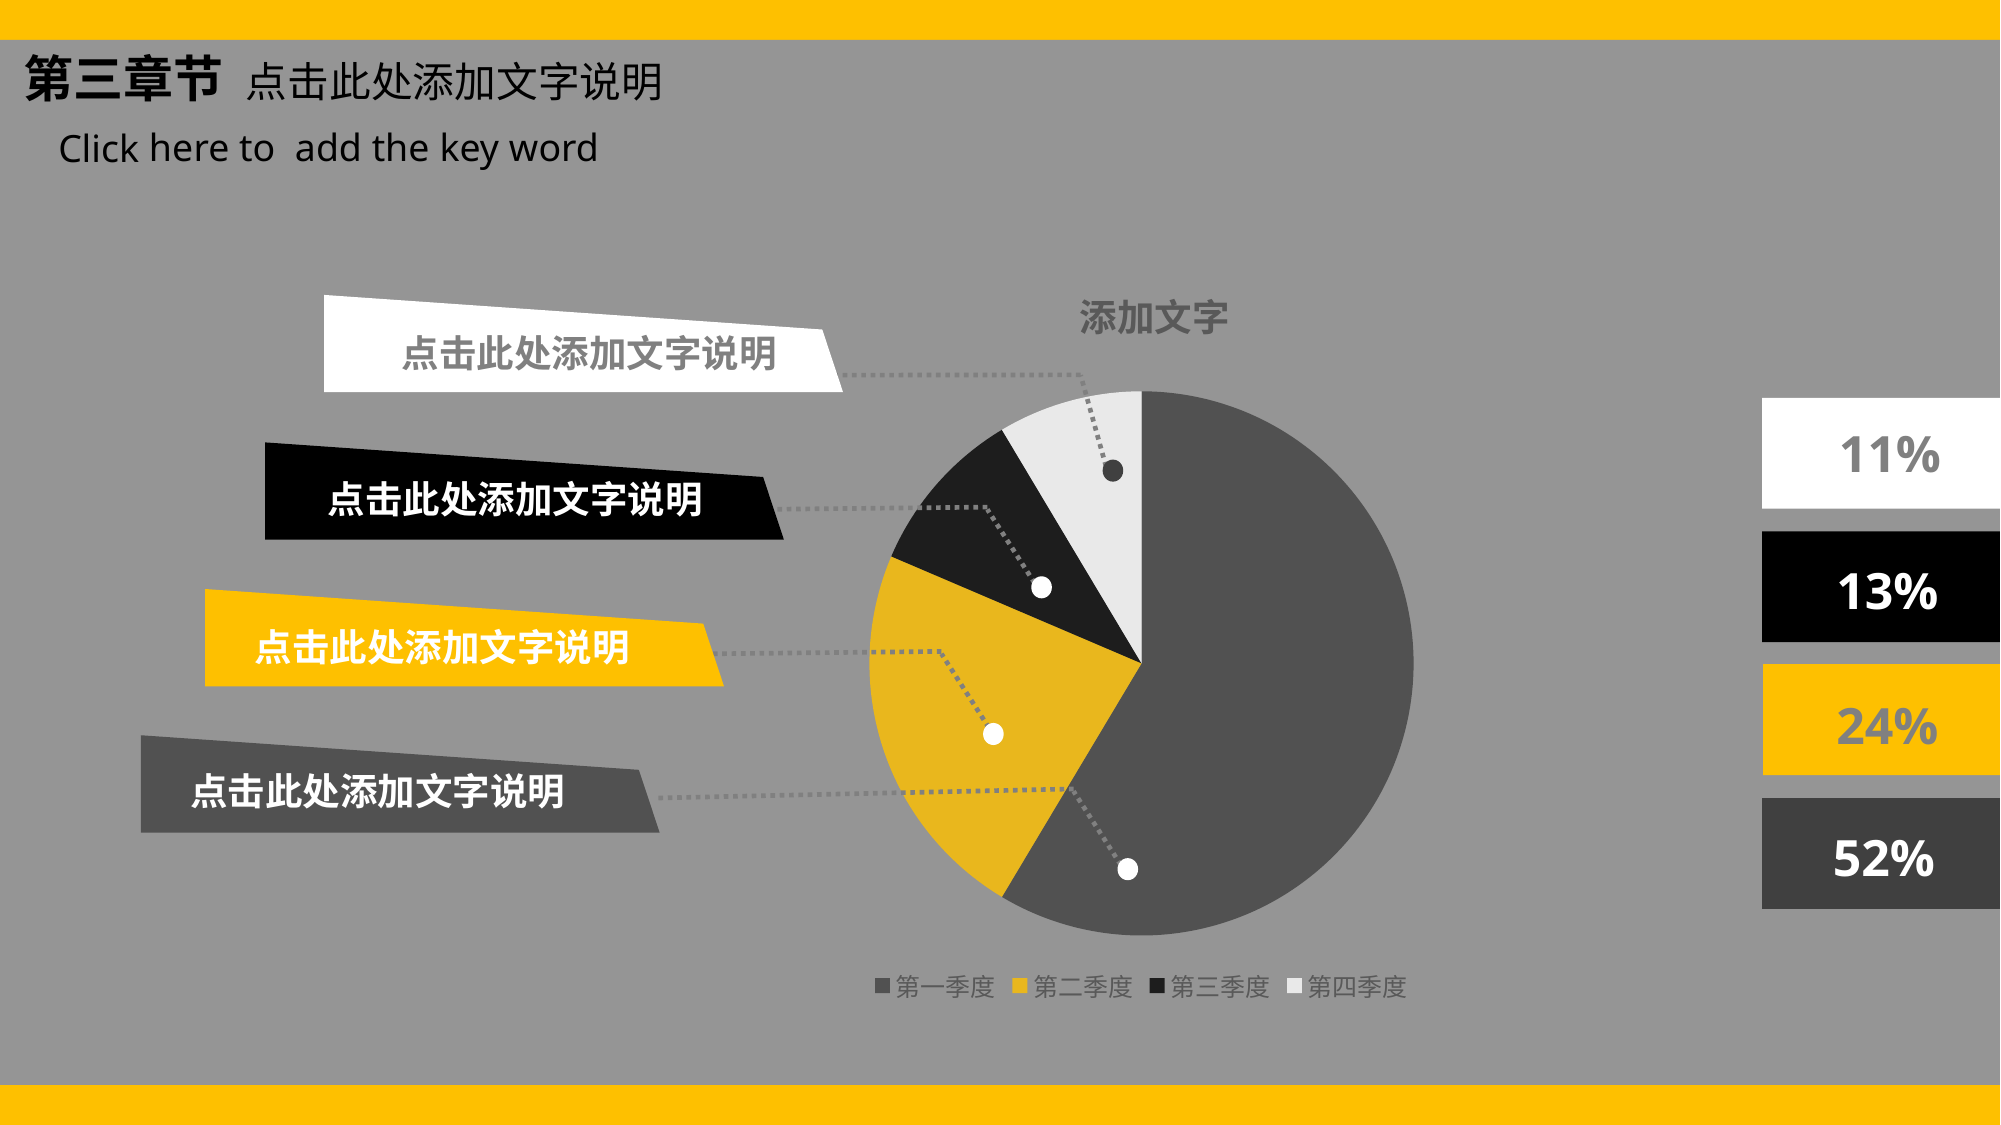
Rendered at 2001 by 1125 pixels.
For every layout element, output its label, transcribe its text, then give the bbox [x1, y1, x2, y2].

text_box [264, 441, 633, 541]
text_box [1761, 397, 2000, 510]
text_box 52% [1818, 818, 1966, 894]
text_box 13% [1821, 552, 1969, 628]
text_box 点击此处添加文字说明 [175, 760, 599, 821]
text_box [1762, 663, 2000, 776]
text_box [1761, 797, 2000, 910]
text_box 点击此处添加文字说明 [386, 323, 633, 383]
text_box Click here to add the key word [43, 115, 651, 178]
text_box [323, 293, 633, 394]
text_box 点击此处添加文字说明 [240, 617, 633, 677]
text_box 点击此处添加文字说明 [313, 468, 633, 529]
text_box [204, 587, 633, 688]
chart [633, 276, 1650, 1011]
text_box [655, 788, 1139, 881]
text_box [757, 507, 1052, 599]
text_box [711, 651, 1004, 746]
text_box [139, 734, 633, 834]
text_box 第三章节 点击此处添加文字说明 [8, 40, 686, 115]
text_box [817, 374, 1124, 482]
text_box 24% [1821, 687, 1969, 762]
text_box [1761, 530, 2000, 643]
text_box 11% [1824, 415, 1972, 491]
